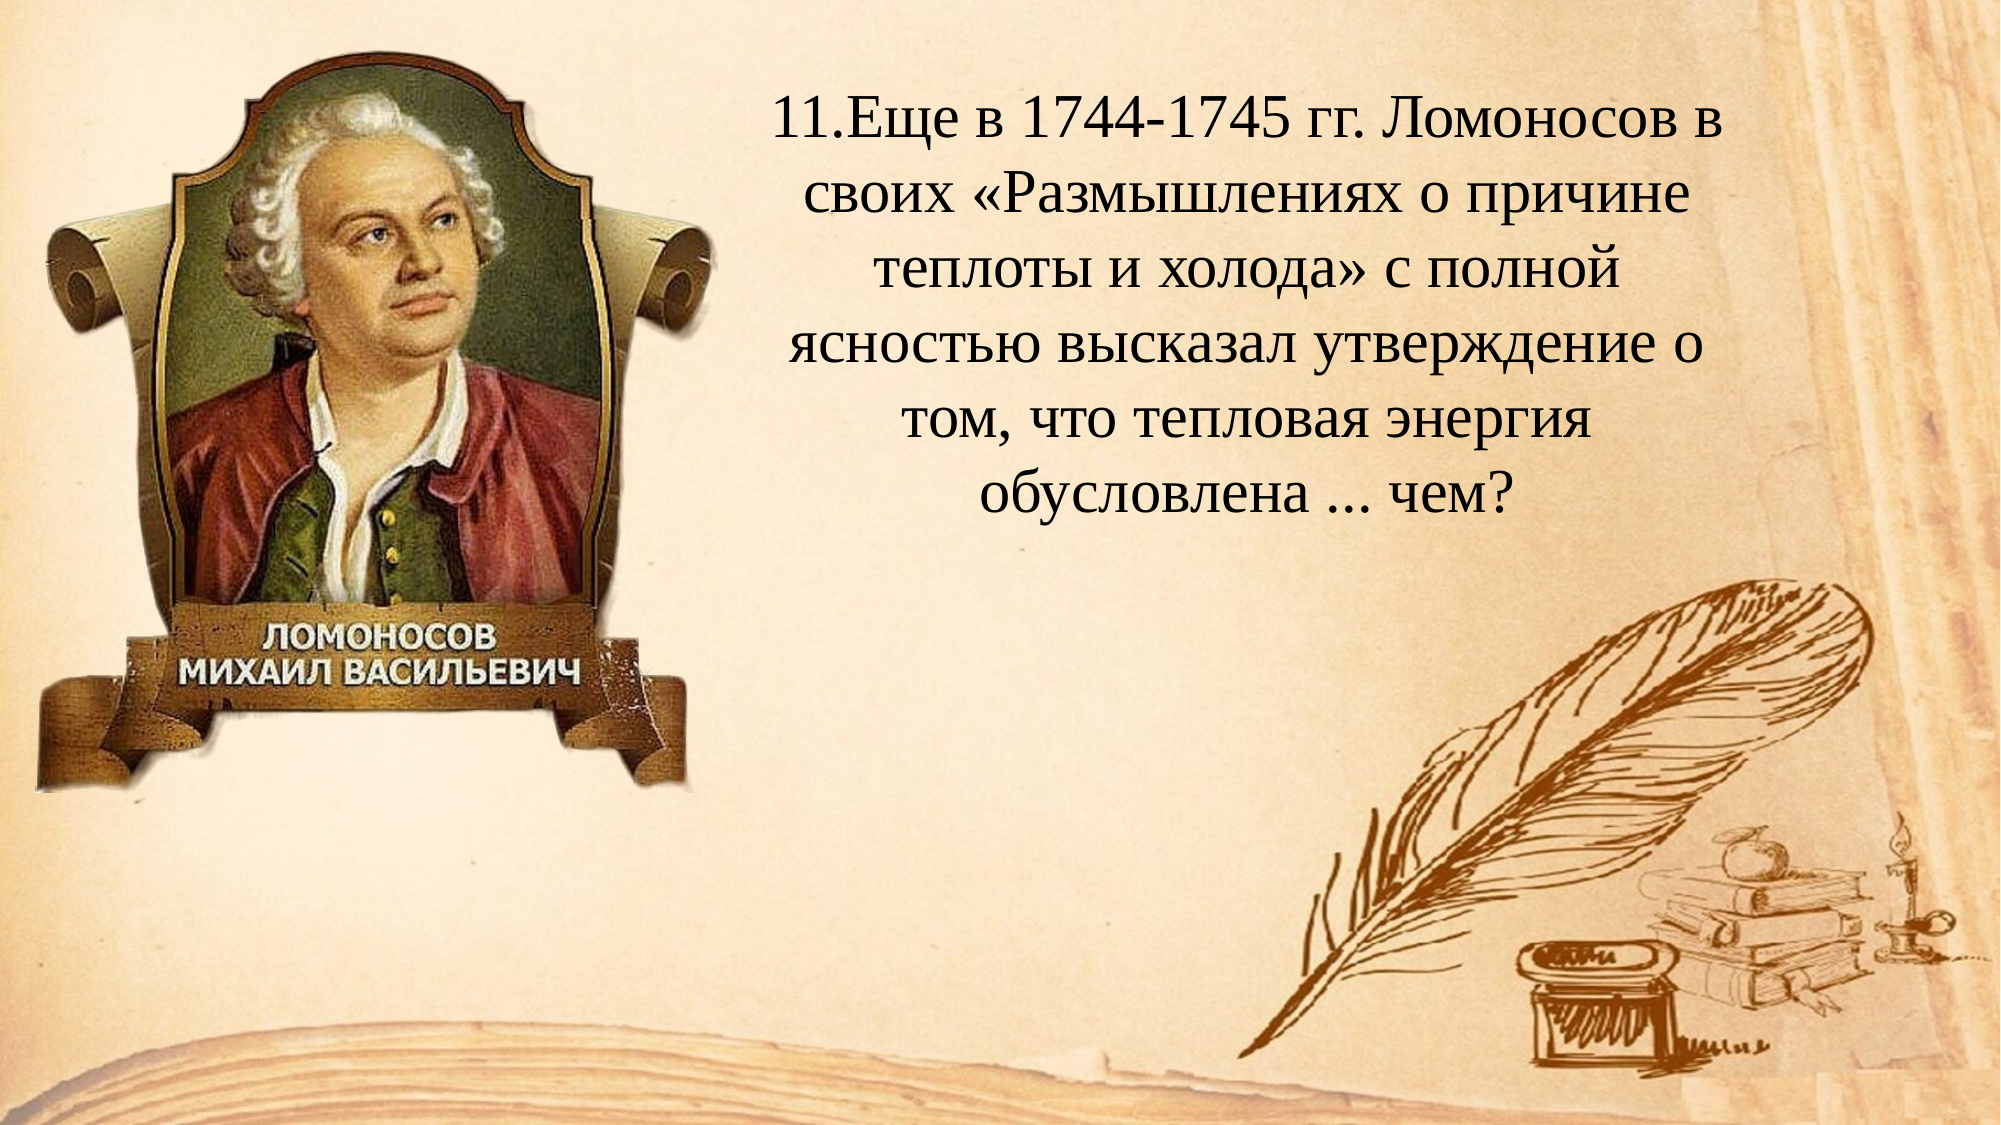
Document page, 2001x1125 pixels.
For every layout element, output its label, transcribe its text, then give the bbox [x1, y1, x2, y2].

title 11.Еще в 1744-1745 гг. Ломоносов в своих «Размышлениях о причине теплоты и холода» с полной ясностью высказал утверждение о том, что тепловая энергия обусловлена ... чем? [741, 11, 1754, 589]
picture [0, 0, 2001, 1125]
